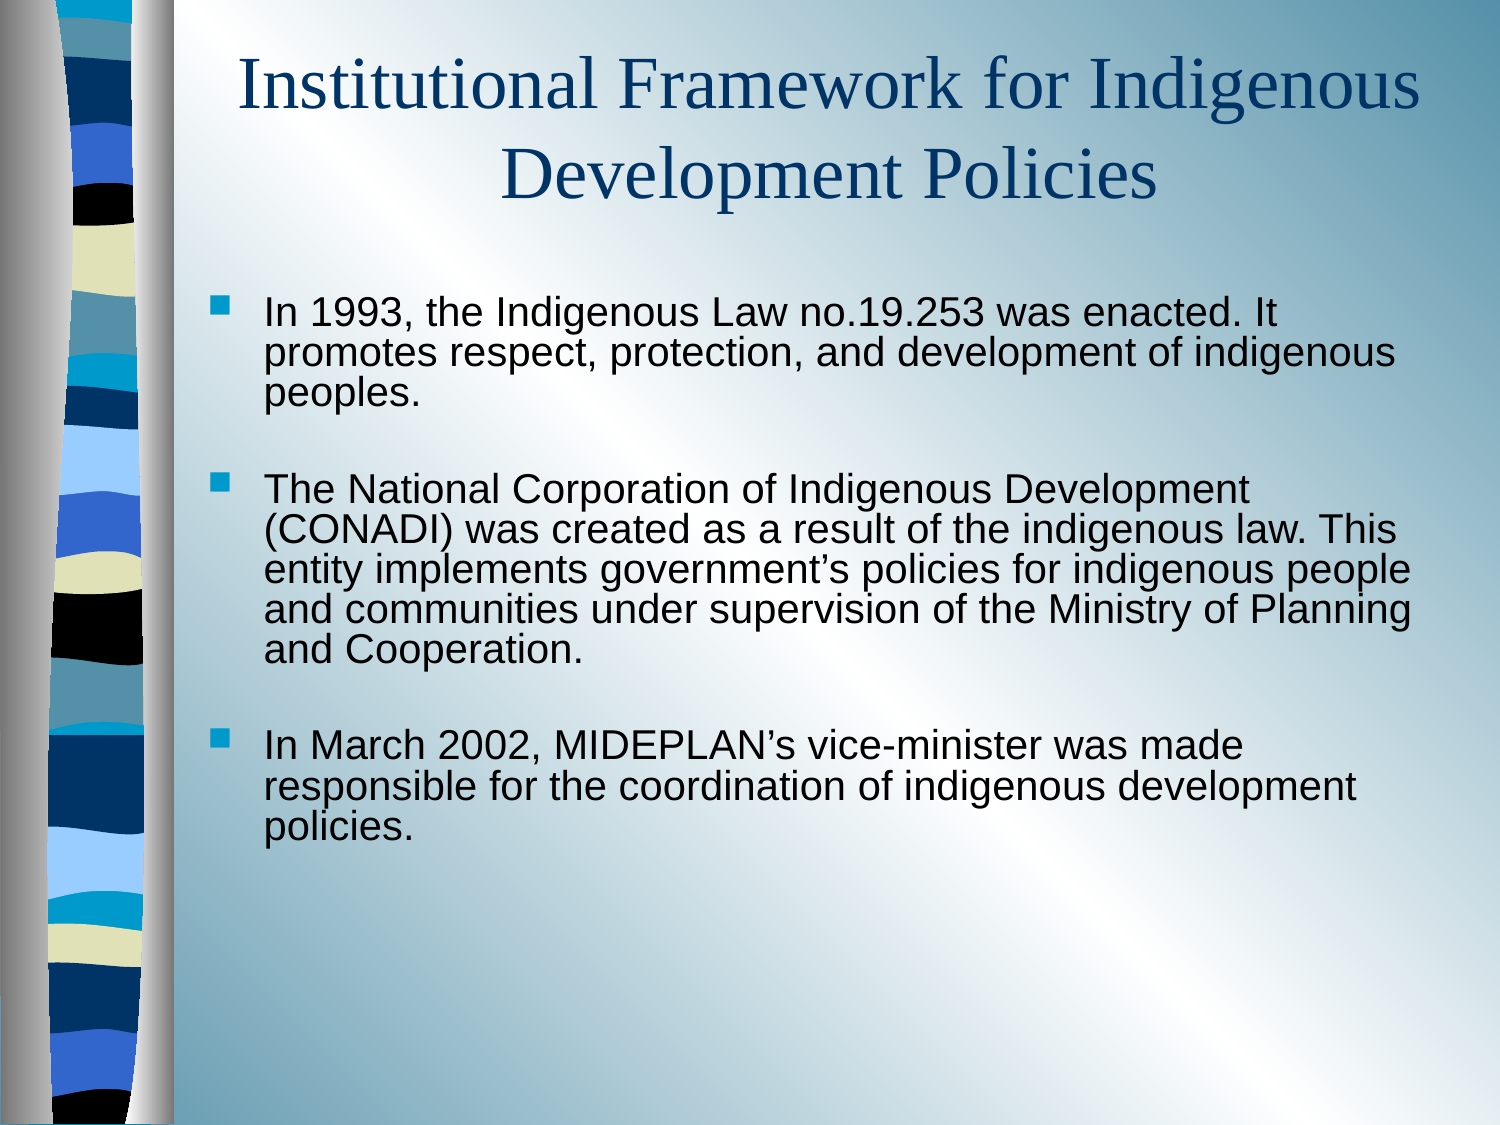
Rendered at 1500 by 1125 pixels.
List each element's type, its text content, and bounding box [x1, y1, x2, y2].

list In 1993, the Indigenous Law no.19.253 was enacted. It promotes respect, protection, and development of indigenous peoples. The National Corporation of Indigenous Development (CONADI) was created as a result of the indigenous law. This entity implements government’s policies for indigenous people and communities under supervision of the Ministry of Planning and Cooperation. In March 2002, MIDEPLAN’s vice-minister was made responsible for the coordination of indigenous development policies. [192, 287, 1468, 1001]
title Institutional Framework for Indigenous Development Policies [192, 74, 1468, 263]
